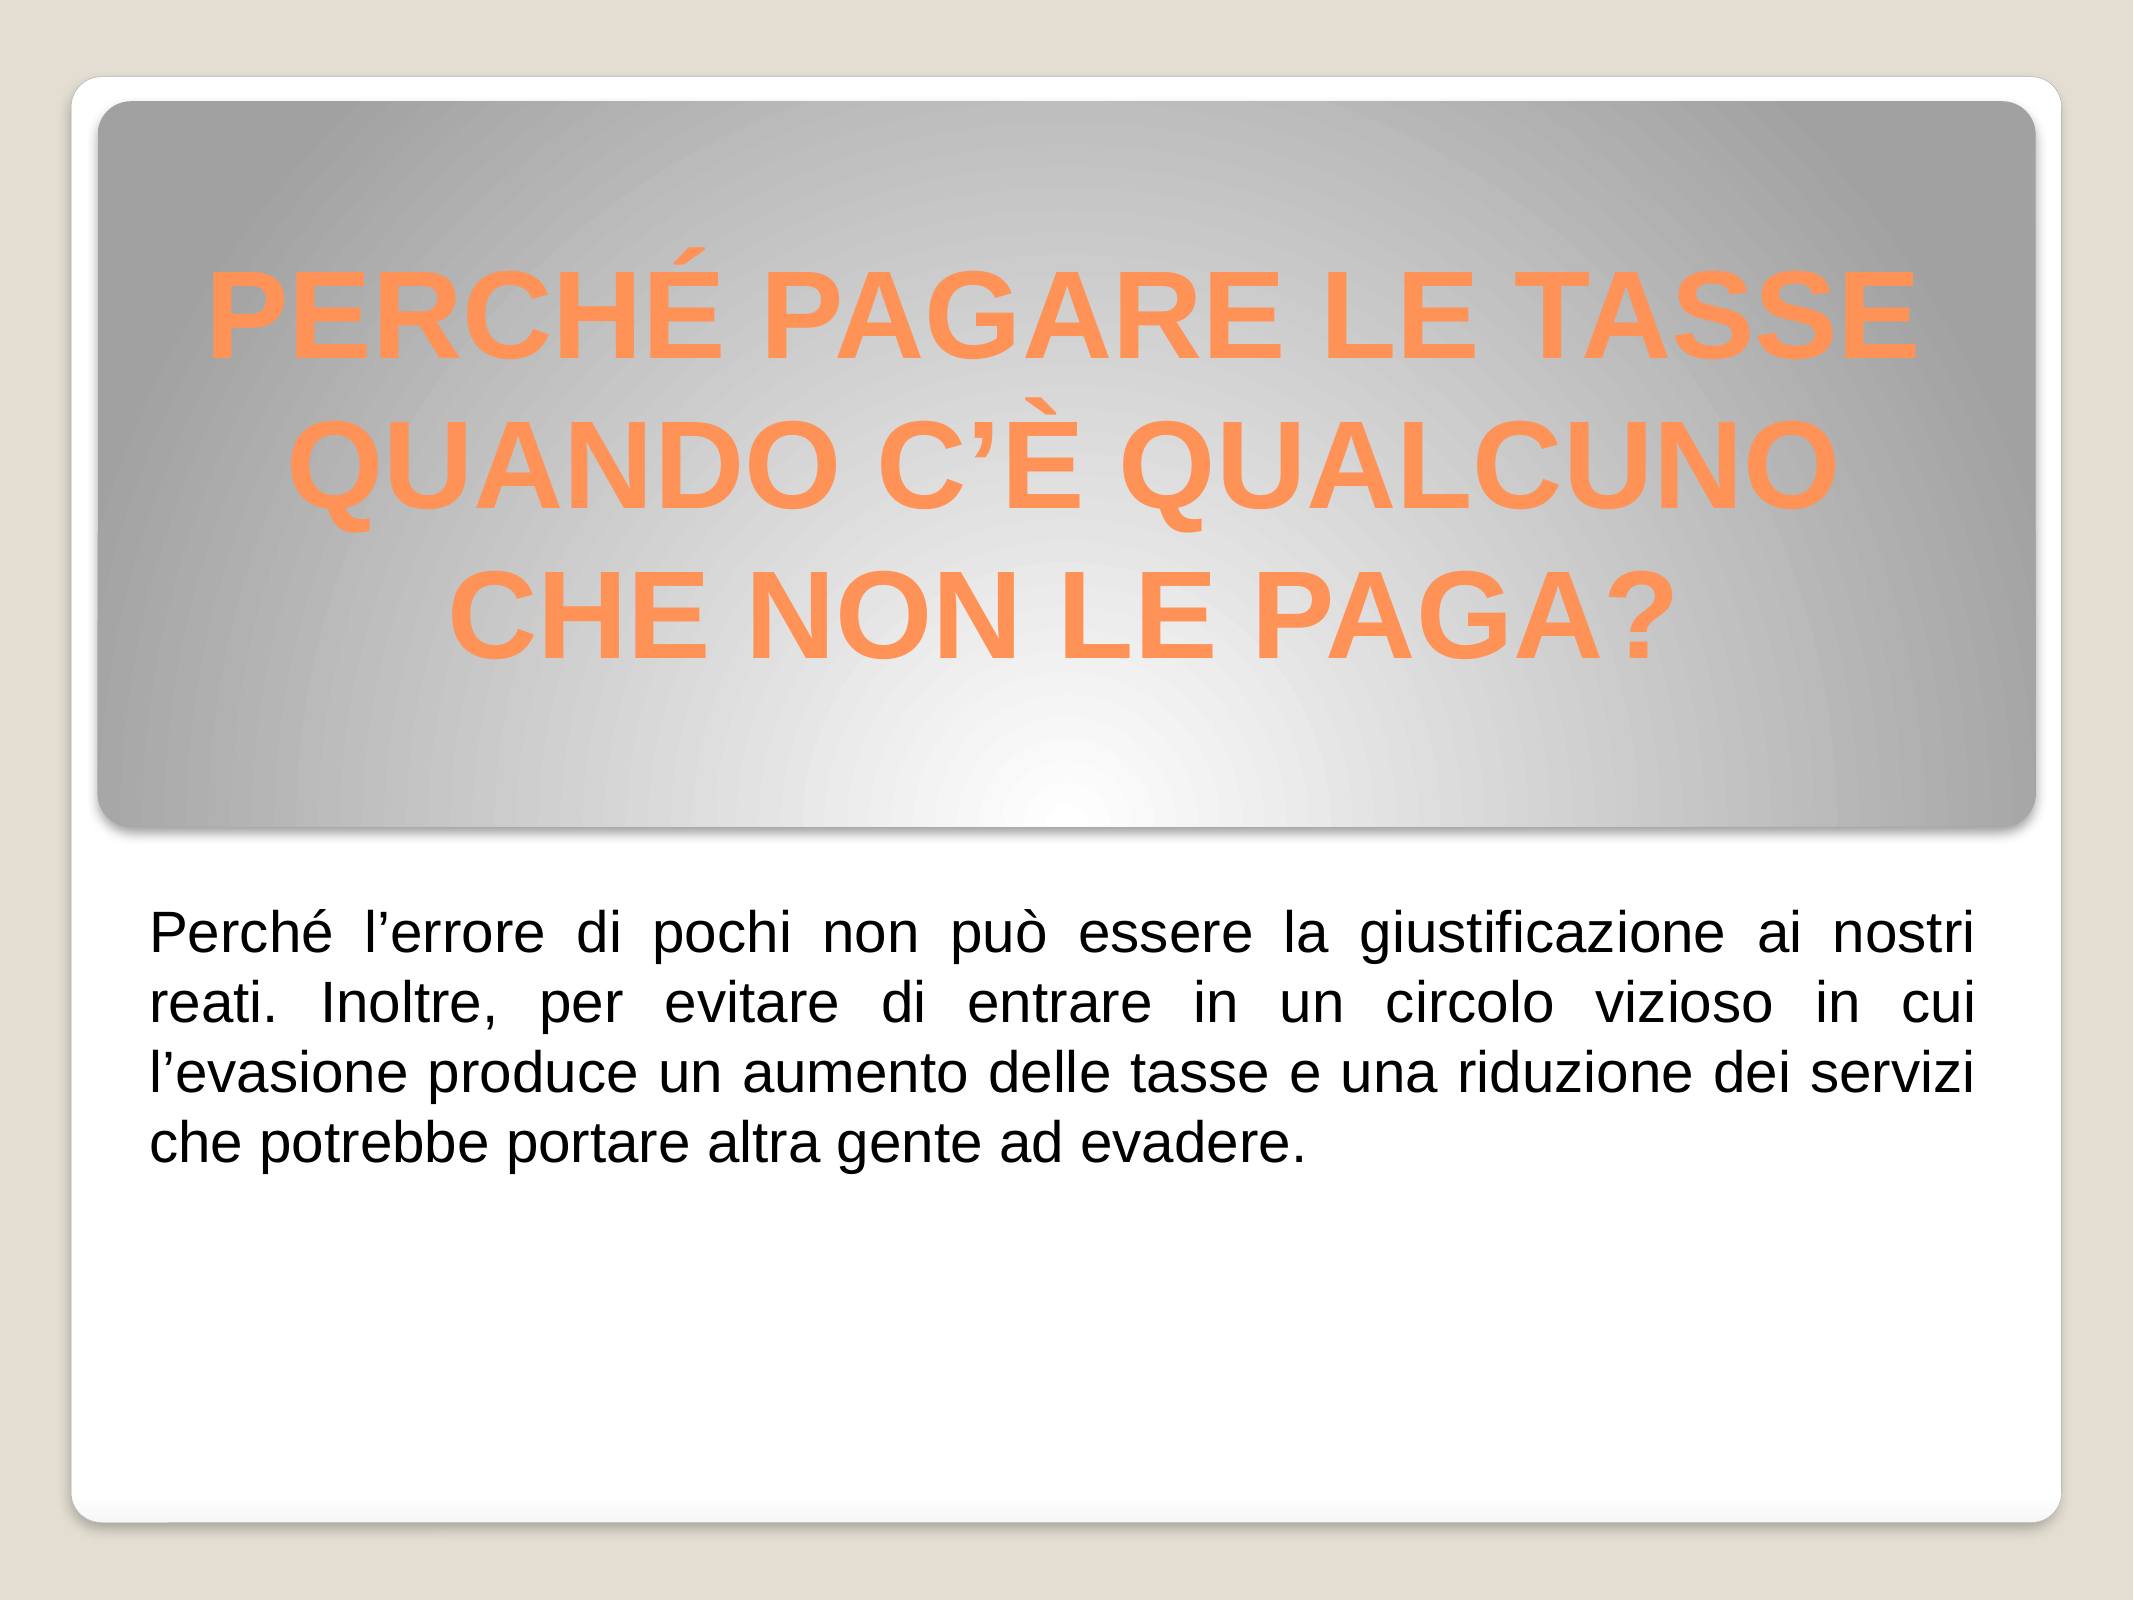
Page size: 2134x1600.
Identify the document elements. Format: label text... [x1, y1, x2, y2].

subtitle Perché l’errore di pochi non può essere la giustificazione ai nostri reati. Inoltre, per evitare di entrare in un circolo vizioso in cui l’evasione produce un aumento delle tasse e una riduzione dei servizi che potrebbe portare altra gente ad evadere. [98, 894, 2000, 1238]
title PERCHÉ PAGARE LE TASSE QUANDO C’È QUALCUNO CHE NON LE PAGA? [157, 351, 1971, 695]
